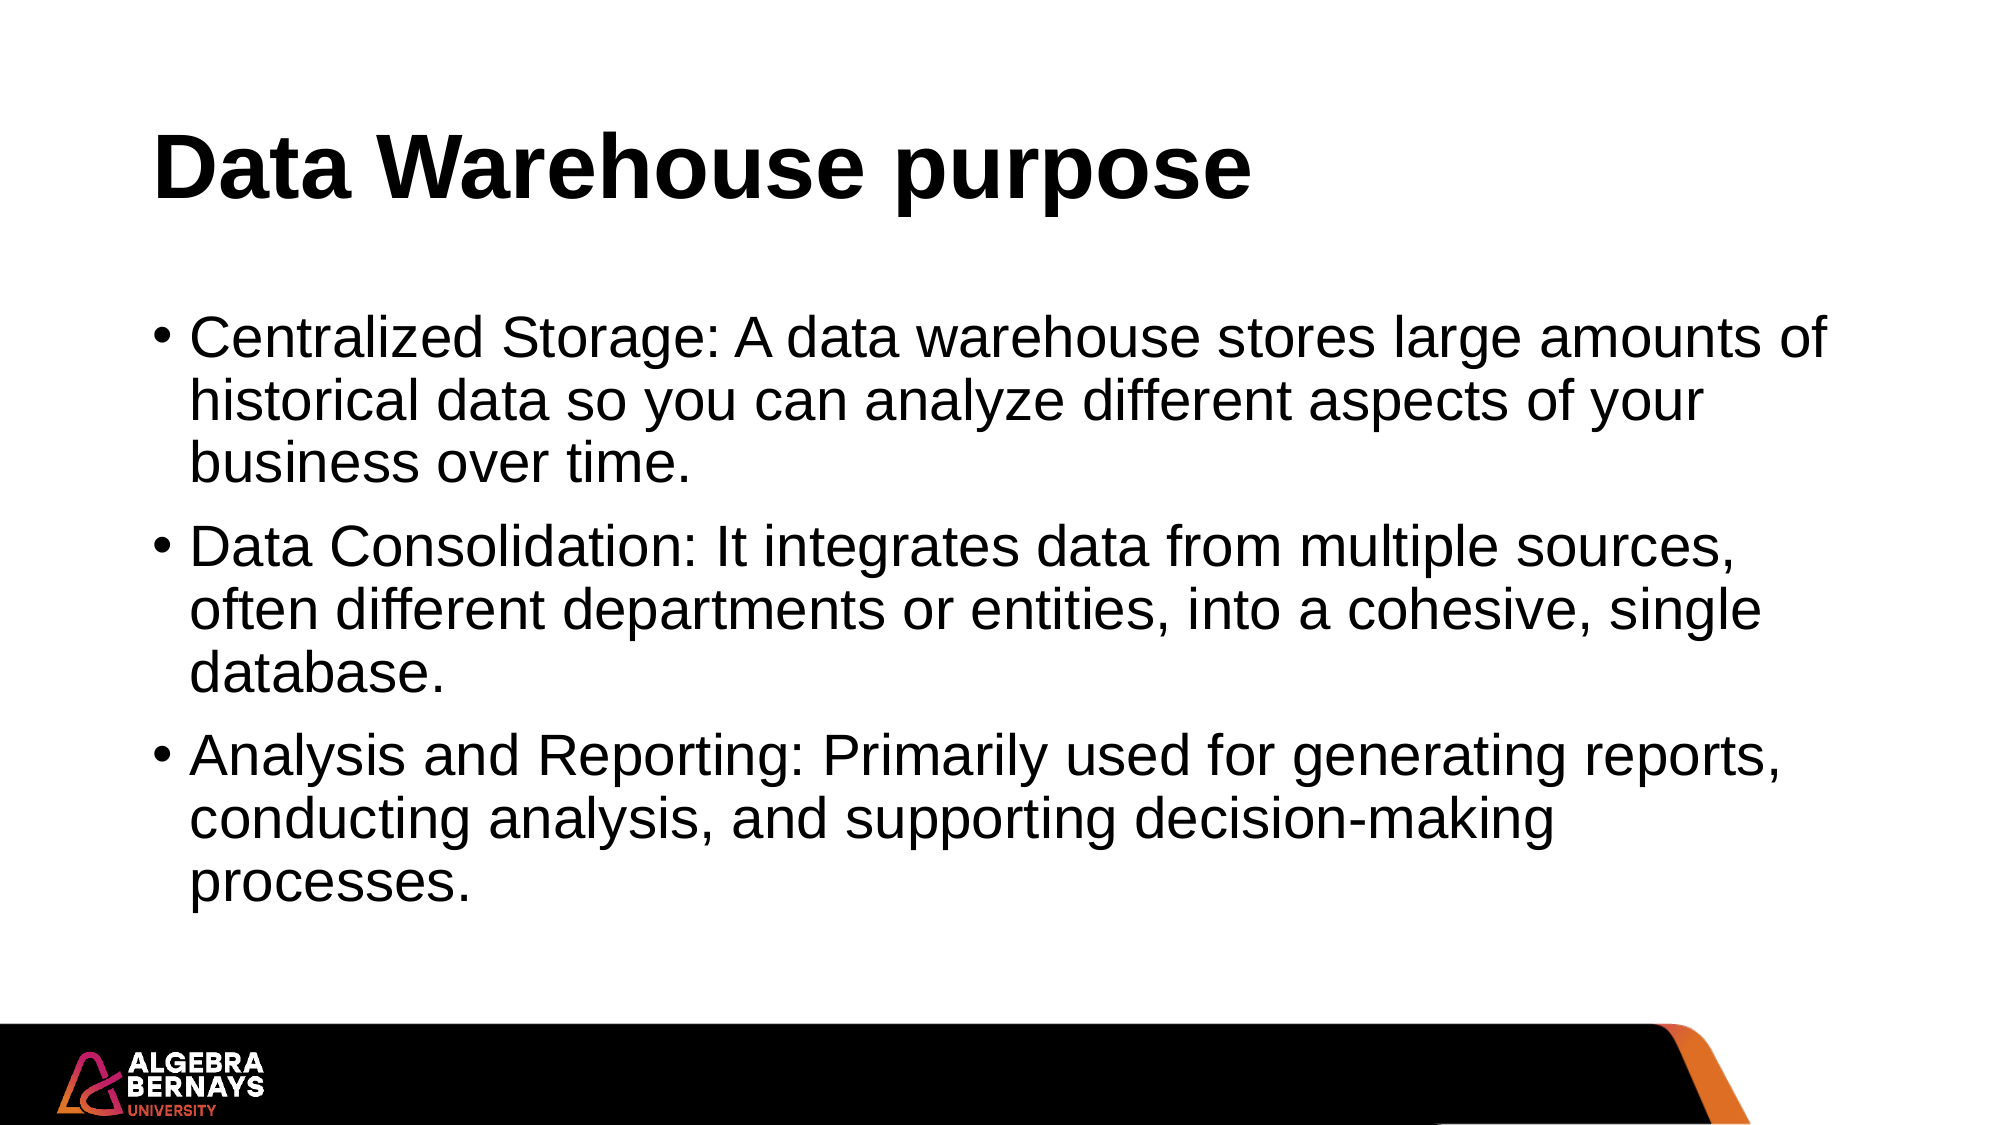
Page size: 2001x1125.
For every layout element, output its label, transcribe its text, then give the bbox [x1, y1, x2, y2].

picture [0, 1023, 1958, 1125]
list Centralized Storage: A data warehouse stores large amounts of historical data so you can analyze different aspects of your business over time. Data Consolidation: It integrates data from multiple sources, often different departments or entities, into a cohesive, single database. Analysis and Reporting: Primarily used for generating reports, conducting analysis, and supporting decision-making processes. [137, 299, 1863, 1014]
title Data Warehouse purpose [137, 59, 1863, 278]
